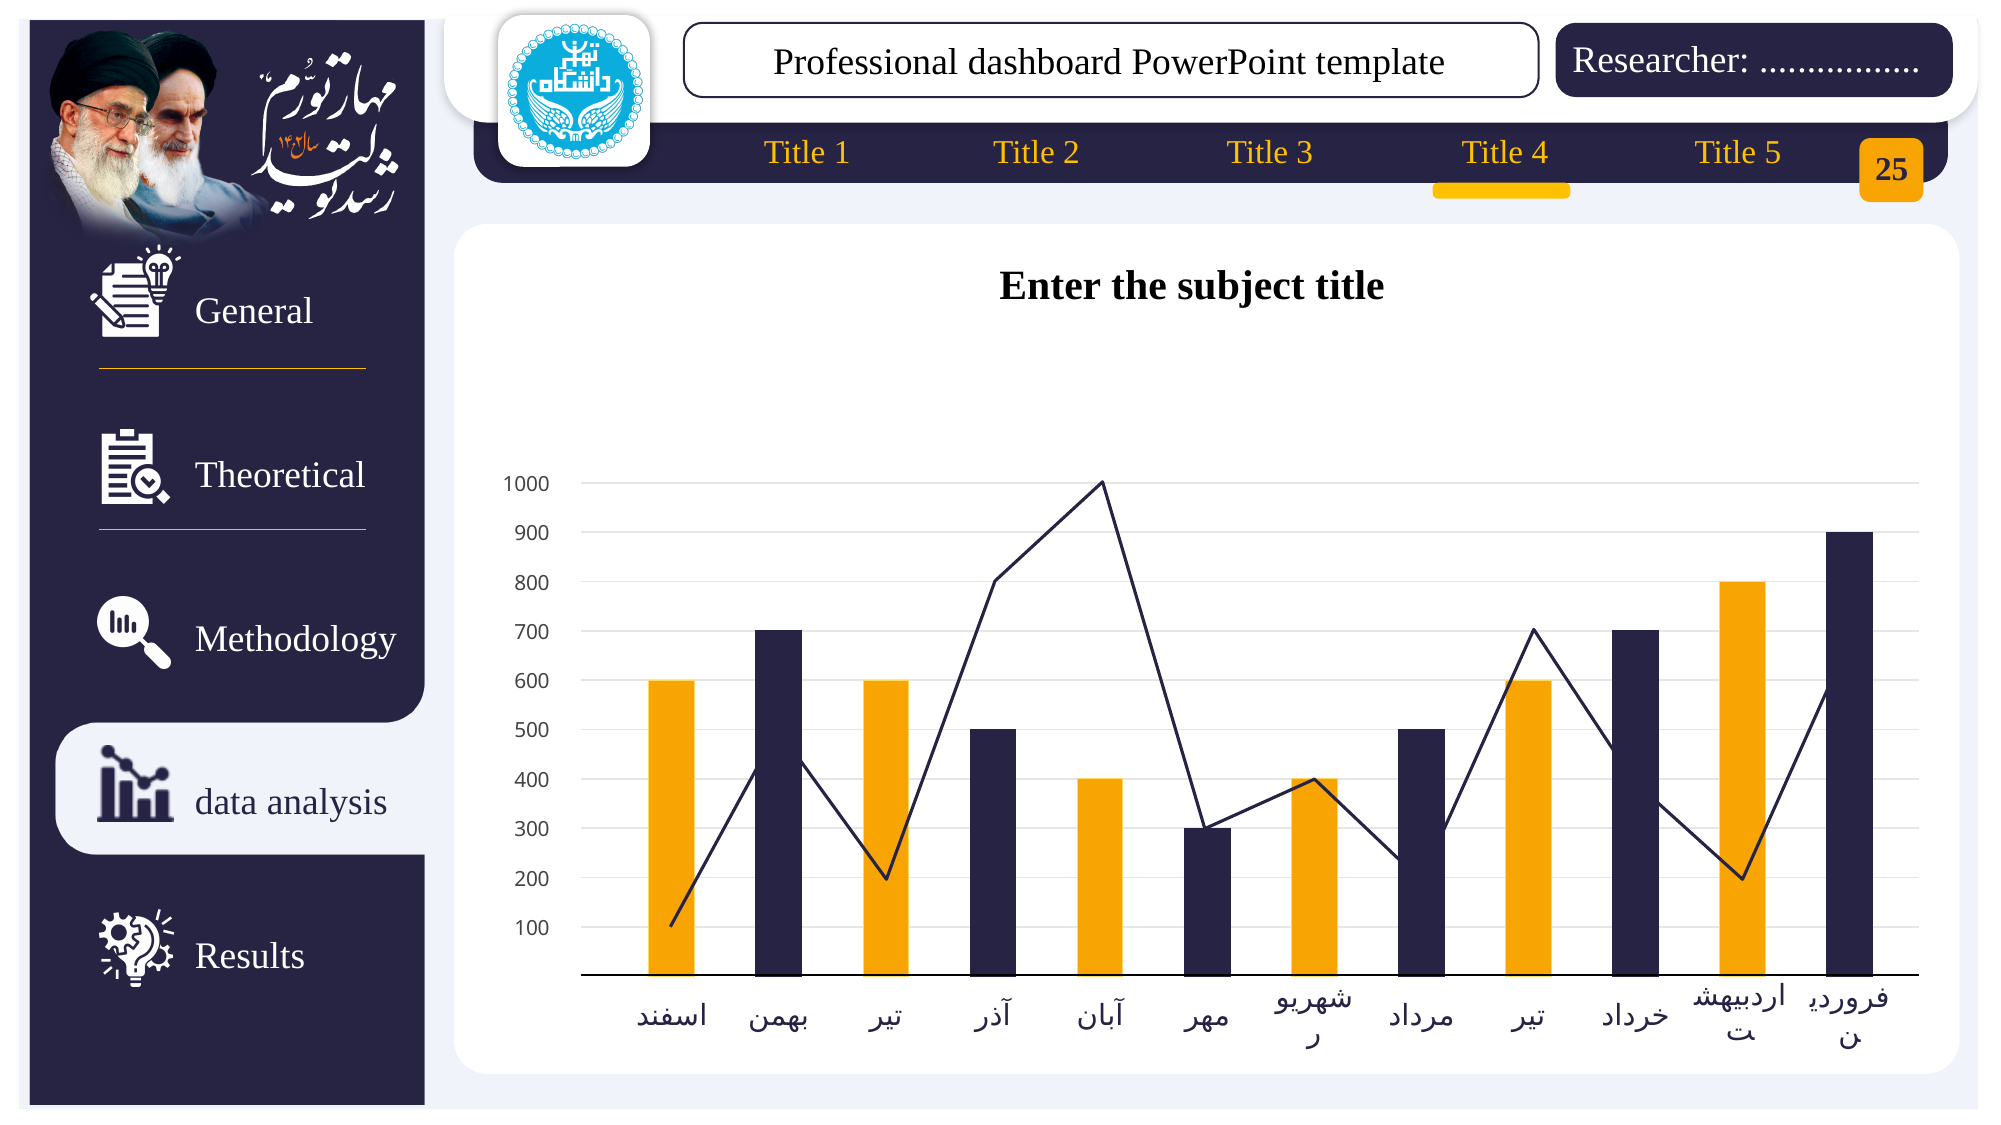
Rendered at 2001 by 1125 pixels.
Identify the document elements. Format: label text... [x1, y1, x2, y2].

text_box Title 3 [1177, 123, 1363, 178]
picture [506, 22, 644, 160]
text_box Researcher: ................. [1557, 27, 1958, 88]
text_box Title 4 [1412, 123, 1598, 178]
text_box Enter the subject title [438, 250, 1946, 316]
text_box [497, 13, 651, 168]
text_box Title 1 [706, 123, 908, 178]
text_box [454, 461, 1920, 1039]
text_box 25 [1857, 139, 1927, 195]
text_box [1431, 181, 1572, 200]
picture [29, 20, 442, 1105]
text_box Title 2 [936, 123, 1137, 178]
text_box [452, 222, 1961, 1076]
text_box Professional dashboard PowerPoint template [685, 29, 1534, 89]
text_box Title 5 [1645, 123, 1831, 178]
